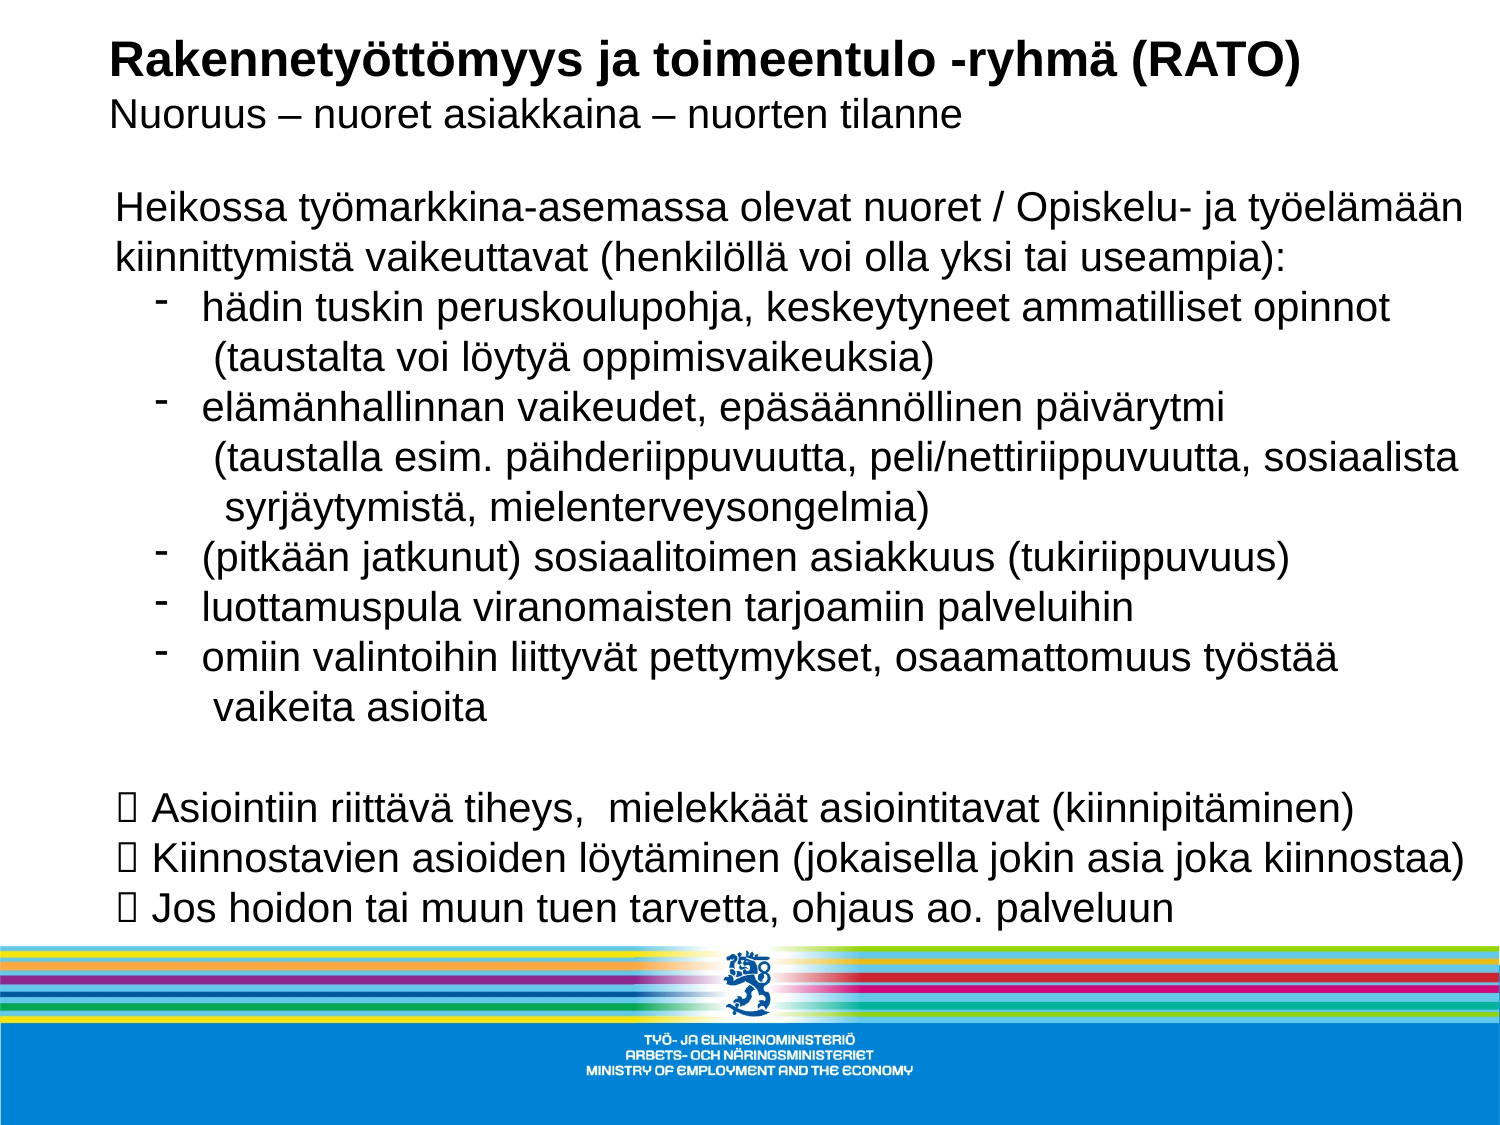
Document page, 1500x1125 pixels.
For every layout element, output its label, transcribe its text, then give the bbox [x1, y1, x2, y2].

text_box Rakennetyöttömyys ja toimeentulo -ryhmä (RATO) Nuoruus – nuoret asiakkaina – nuorten tilanne [94, 19, 1318, 314]
picture [0, 946, 1500, 1125]
text_box Heikossa työmarkkina-asemassa olevat nuoret / Opiskelu- ja työelämään kiinnittymistä vaikeuttavat (henkilöllä voi olla yksi tai useampia): hädin tuskin peruskoulupohja, keskeytyneet ammatilliset opinnot (taustalta voi löytyä oppimisvaikeuksia) elämänhallinnan vaikeudet, epäsäännöllinen päivärytmi (taustalla esim. päihderiippuvuutta, peli/nettiriippuvuutta, sosiaalista syrjäytymistä, mielenterveysongelmia) (pitkään jatkunut) sosiaalitoimen asiakkuus (tukiriippuvuus) luottamuspula viranomaisten tarjoamiin palveluihin omiin valintoihin liittyvät pettymykset, osaamattomuus työstää vaikeita asioita  Asiointiin riittävä tiheys, mielekkäät asiointitavat (kiinnipitäminen)  Kiinnostavien asioiden löytäminen (jokaisella jokin asia joka kiinnostaa)  Jos hoidon tai muun tuen tarvetta, ohjaus ao. palveluun [100, 172, 1500, 938]
